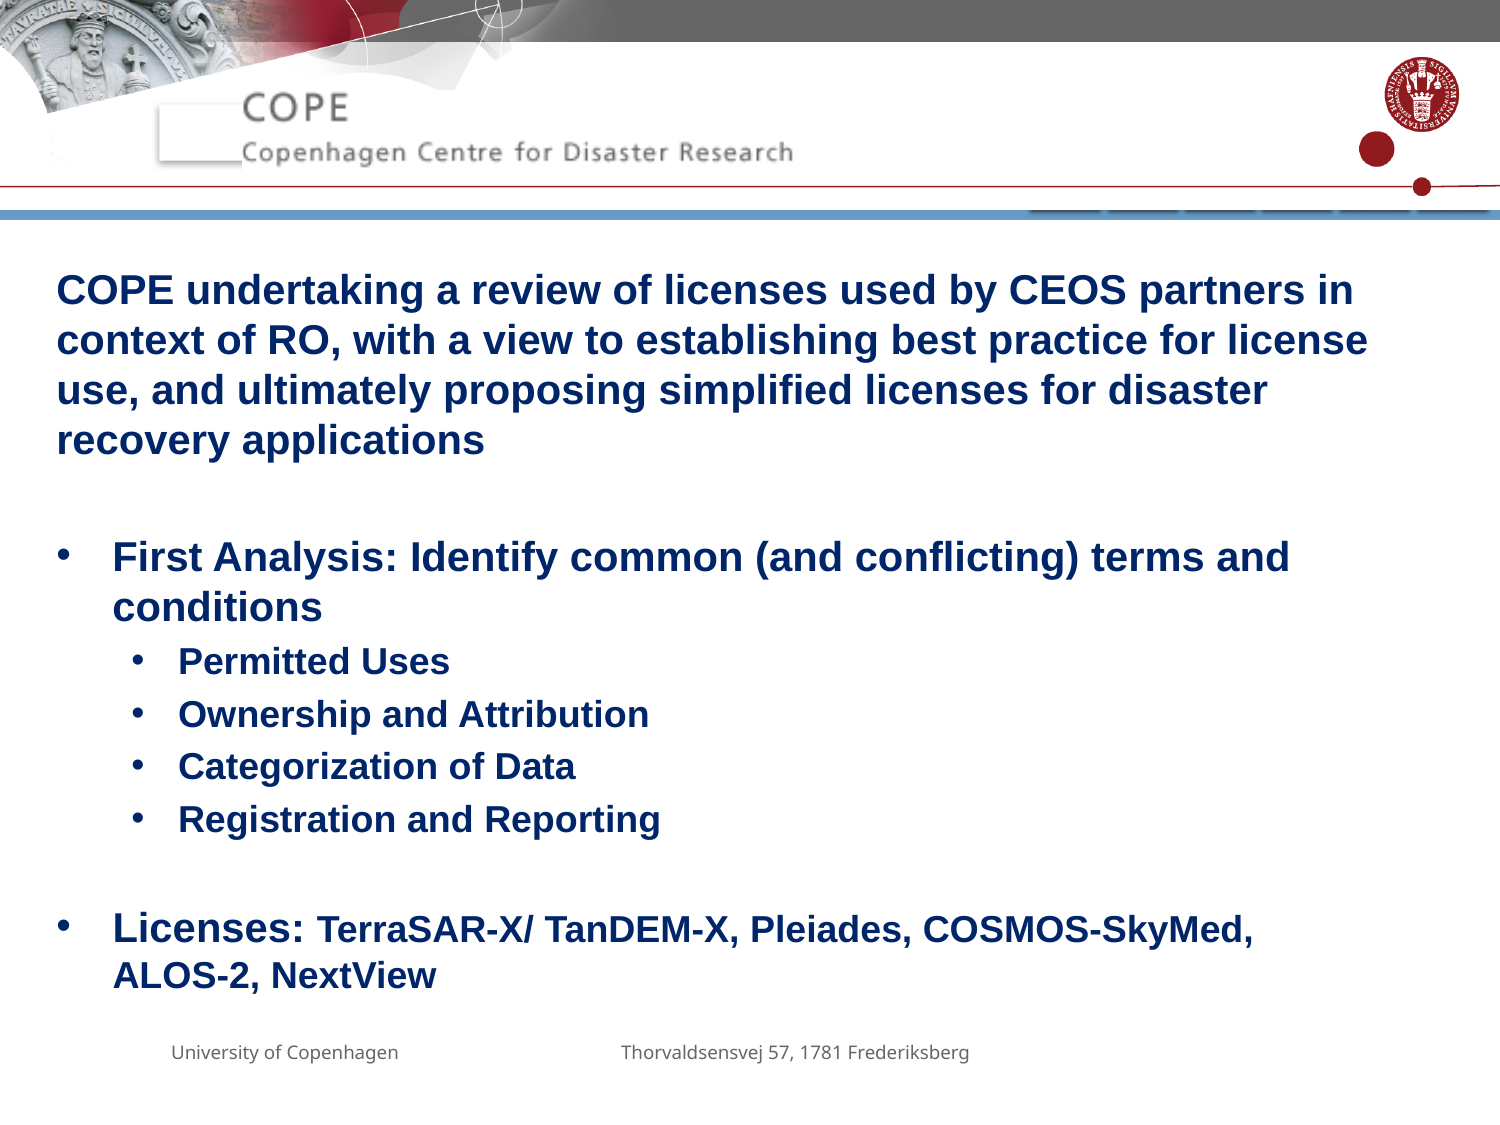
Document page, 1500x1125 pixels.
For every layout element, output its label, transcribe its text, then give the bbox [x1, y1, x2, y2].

picture [0, 0, 1500, 220]
subtitle COPE undertaking a review of licenses used by CEOS partners in context of RO, with a view to establishing best practice for license use, and ultimately proposing simplified licenses for disaster recovery applications First Analysis: Identify common (and conflicting) terms and conditions Permitted Uses Ownership and Attribution Categorization of Data Registration and Reporting Licenses: TerraSAR-X/ TanDEM-X, Pleiades, COSMOS-SkyMed, ALOS-2, NextView [40, 255, 1393, 751]
